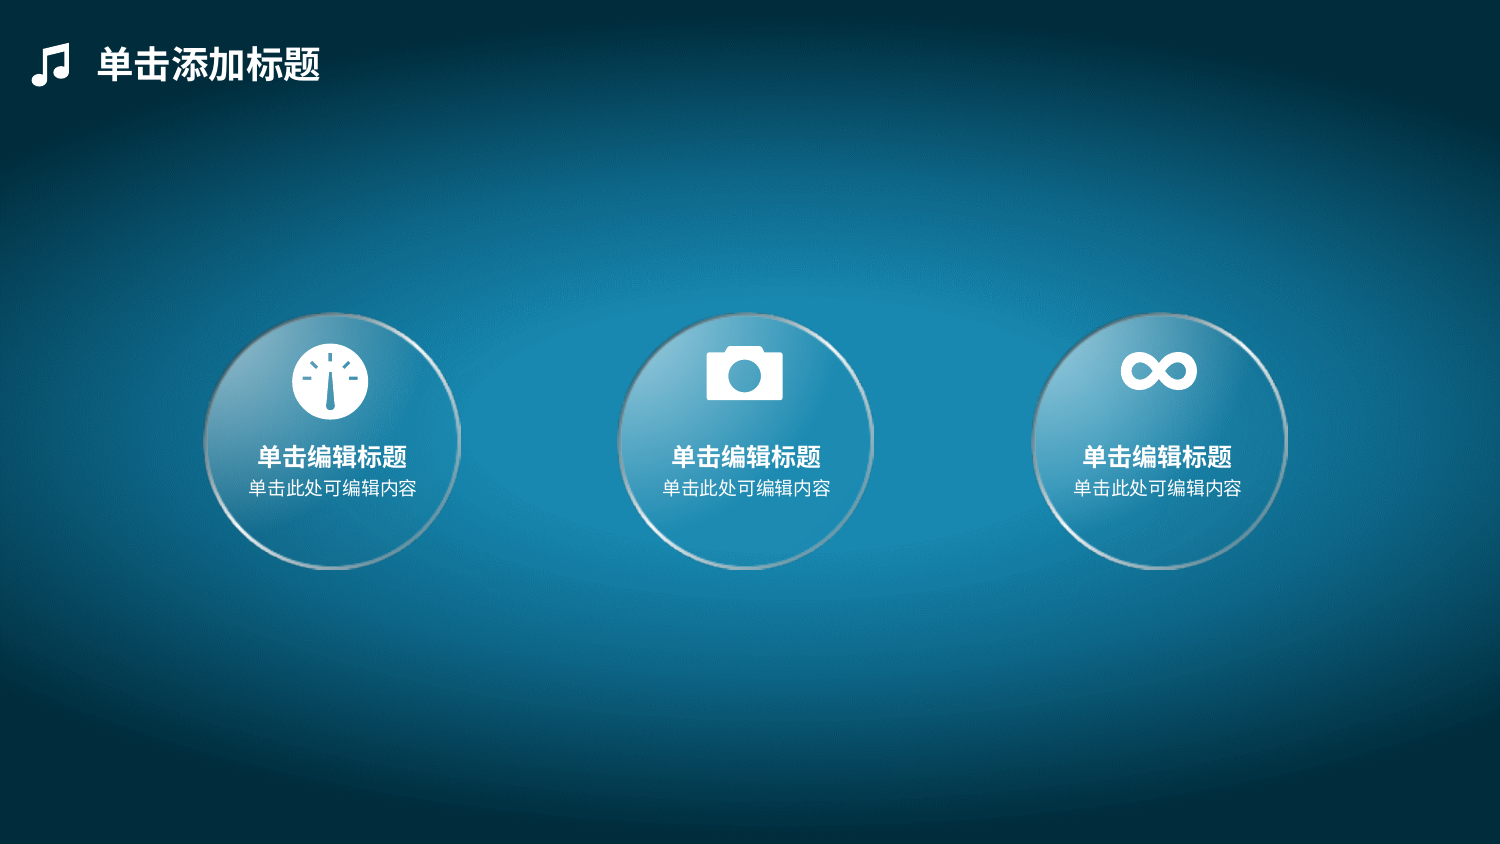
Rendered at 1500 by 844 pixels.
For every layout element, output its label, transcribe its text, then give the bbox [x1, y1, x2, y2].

picture [50, 130, 1500, 721]
text_box [31, 42, 69, 87]
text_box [203, 312, 461, 570]
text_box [617, 312, 874, 570]
text_box 单击添加标题 [96, 40, 352, 87]
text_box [1031, 312, 1288, 570]
